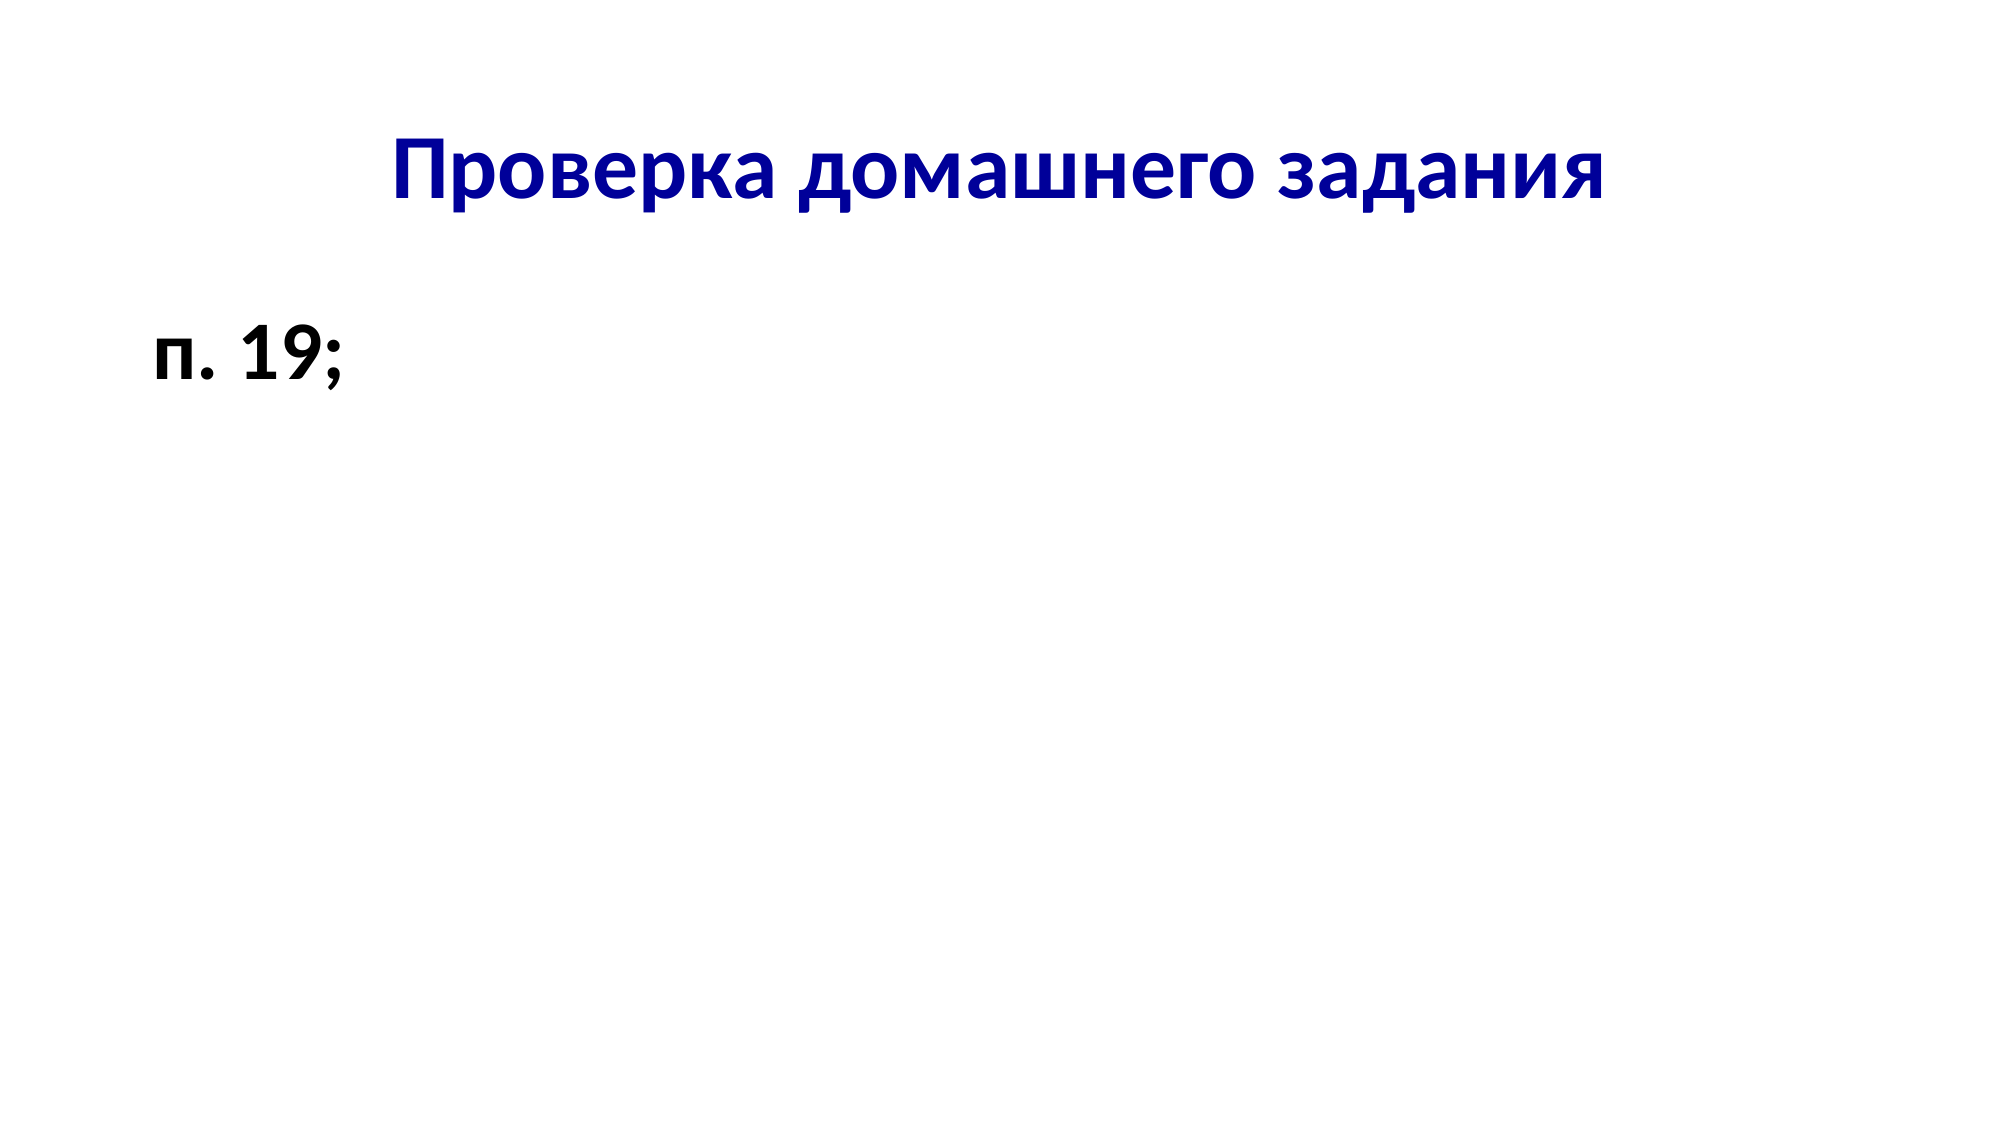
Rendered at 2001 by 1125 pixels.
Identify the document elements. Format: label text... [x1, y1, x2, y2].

list п. 19; [137, 299, 1863, 776]
title Проверка домашнего задания [137, 59, 1863, 278]
